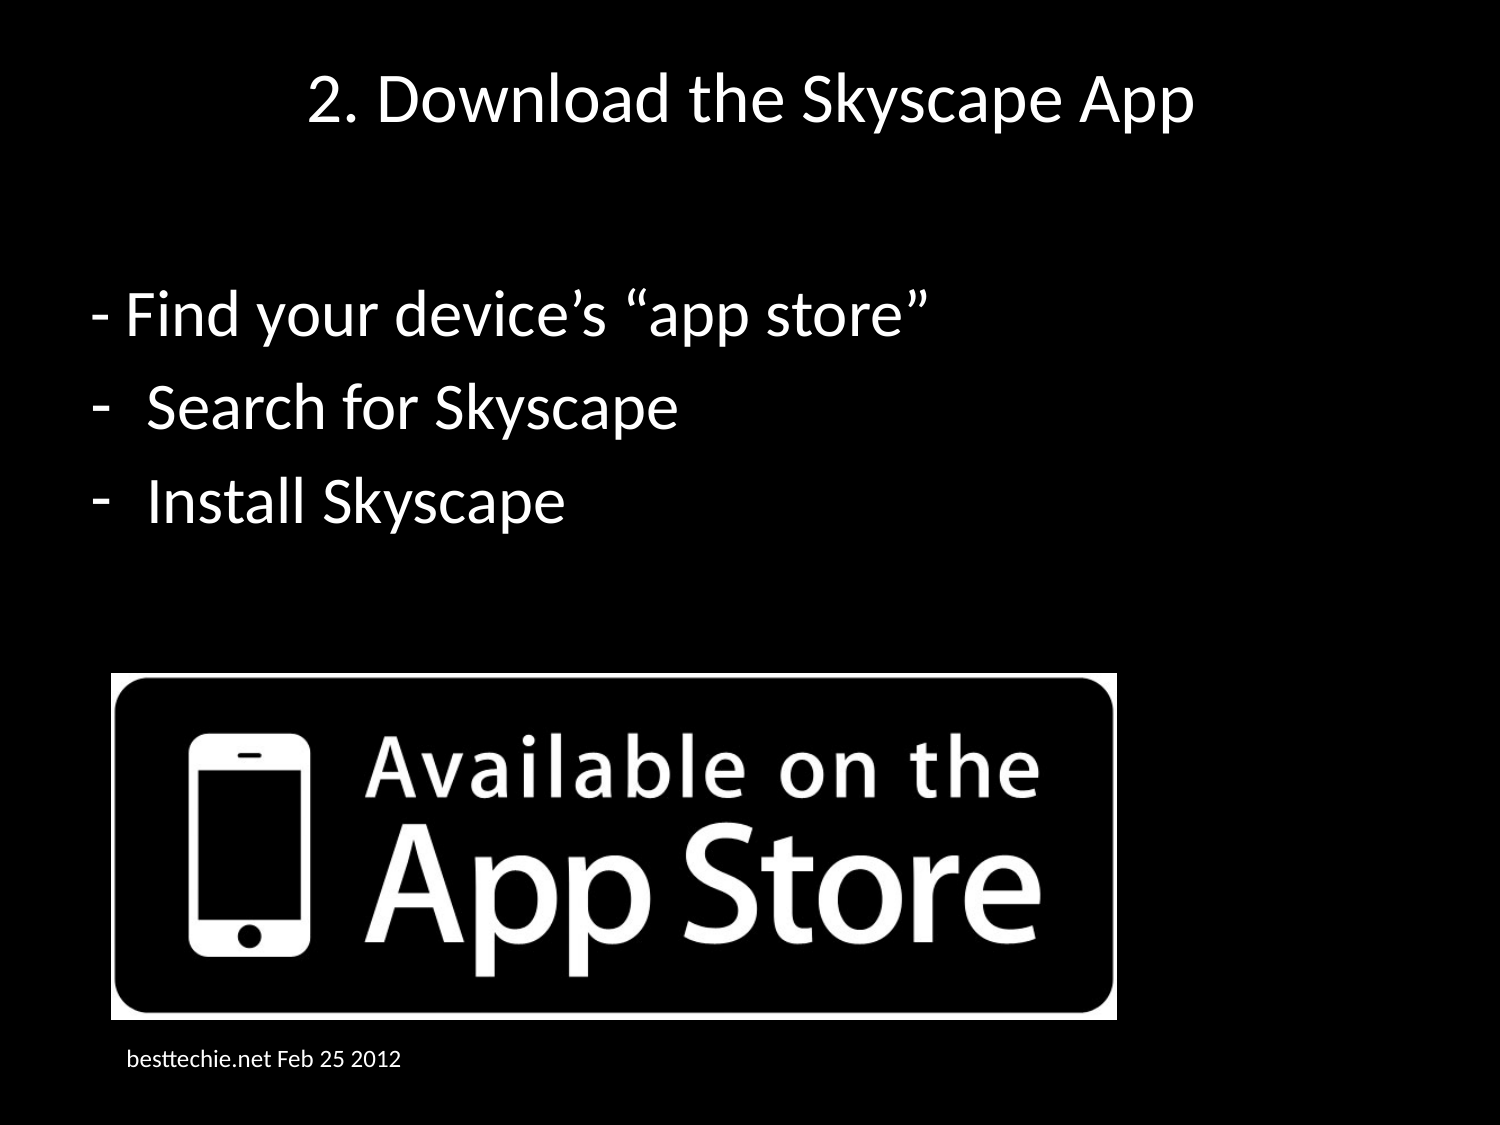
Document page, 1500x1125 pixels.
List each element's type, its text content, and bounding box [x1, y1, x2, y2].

text_box besttechie.net Feb 25 2012 [111, 1035, 561, 1080]
list - Find your device’s “app store” Search for Skyscape Install Skyscape [75, 262, 1425, 622]
title 2. Download the Skyscape App [76, 42, 1427, 231]
picture [111, 673, 1117, 1021]
